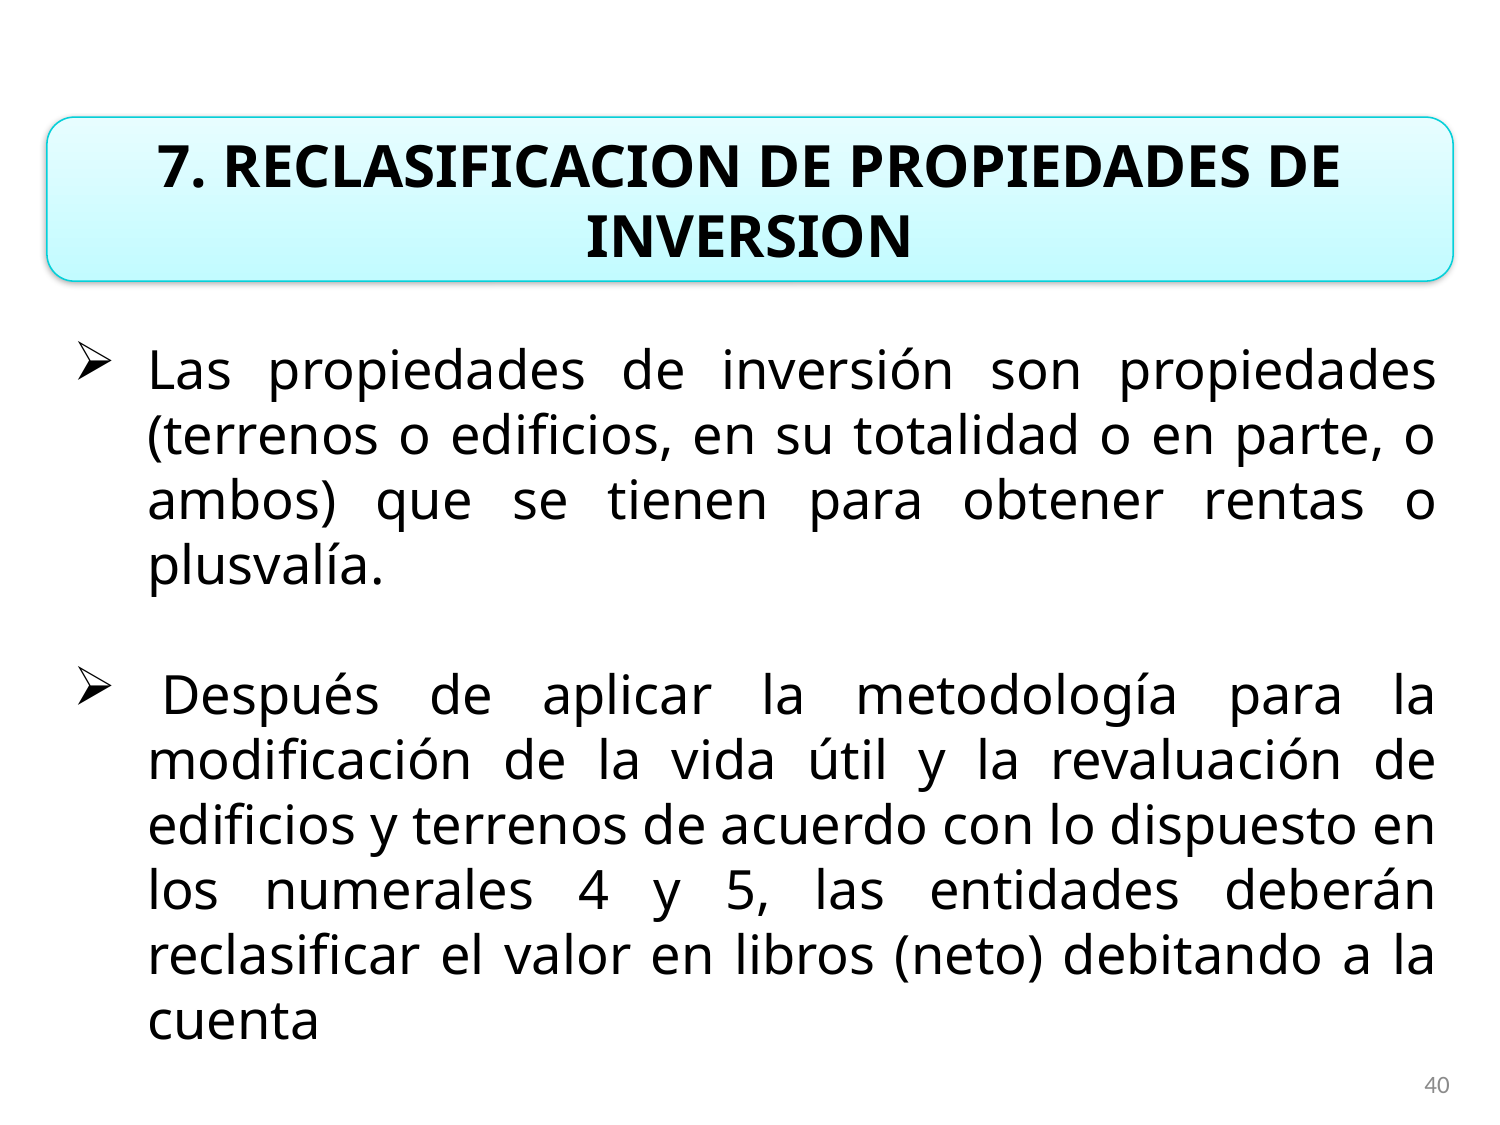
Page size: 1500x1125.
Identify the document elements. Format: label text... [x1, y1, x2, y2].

text_box Las propiedades de inversión son propiedades (terrenos o edificios, en su totalidad o en parte, o ambos) que se tienen para obtener rentas o plusvalía. Después de aplicar la metodología para la modificación de la vida útil y la revaluación de edificios y terrenos de acuerdo con lo dispuesto en los numerales 4 y 5, las entidades deberán reclasificar el valor en libros (neto) debitando a la cuenta [58, 328, 1453, 1058]
text_box 7. RECLASIFICACION DE PROPIEDADES DE INVERSION [46, 116, 1454, 282]
slide_number 40 [1382, 1053, 1465, 1114]
